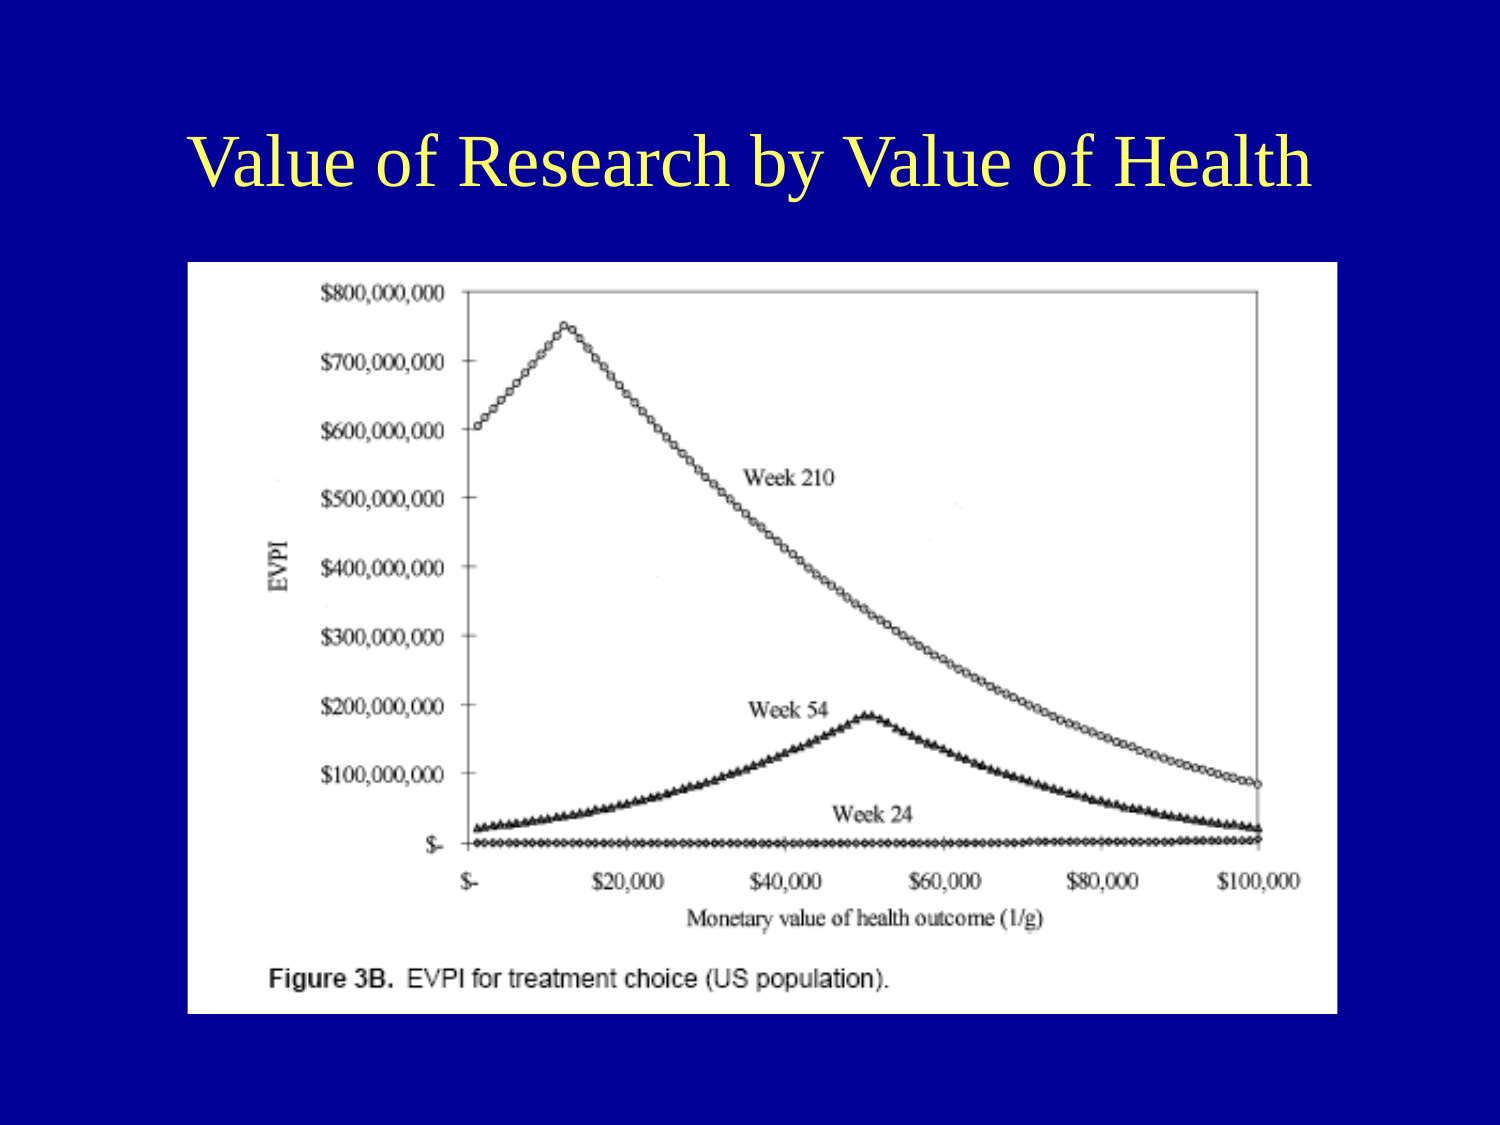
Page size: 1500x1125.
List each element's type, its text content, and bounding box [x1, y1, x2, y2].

title Value of Research by Value of Health [112, 99, 1388, 213]
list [187, 262, 1338, 1014]
